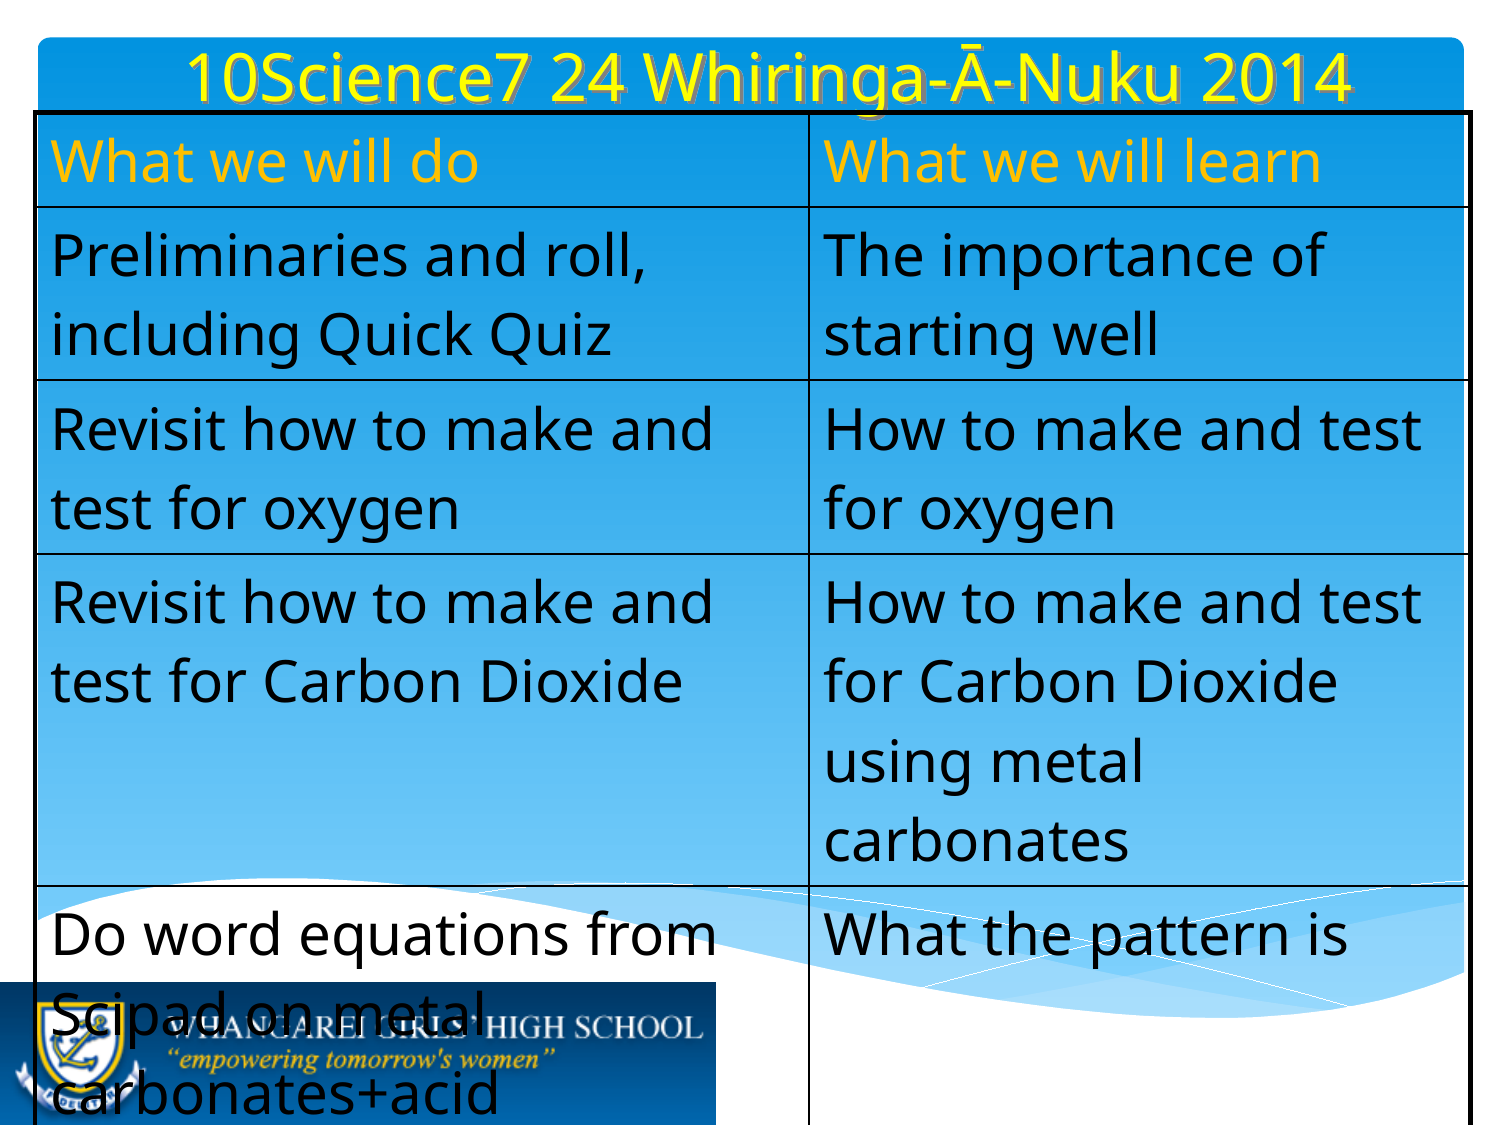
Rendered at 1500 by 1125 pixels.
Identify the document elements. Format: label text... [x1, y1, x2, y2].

table_cell Revisit how to make and test for Carbon Dioxide [37, 555, 808, 885]
table_cell Do word equations from Scipad on metal carbonates+acid [37, 887, 808, 1125]
table_cell Revisit how to make and test for oxygen [37, 381, 808, 553]
table_header What we will do [37, 115, 808, 206]
table_cell How to make and test for Carbon Dioxide using metal carbonates [810, 555, 1468, 885]
table_cell What the pattern is [810, 887, 1468, 1125]
text_box 10Science7 24 Whiringa-Ā-Nuku 2014 [162, 24, 1375, 110]
table_cell Preliminaries and roll, including Quick Quiz [37, 208, 808, 379]
table_cell How to make and test for oxygen [810, 381, 1468, 553]
table_header What we will learn [810, 115, 1468, 206]
table_cell The importance of starting well [810, 208, 1468, 379]
picture [0, 982, 716, 1125]
